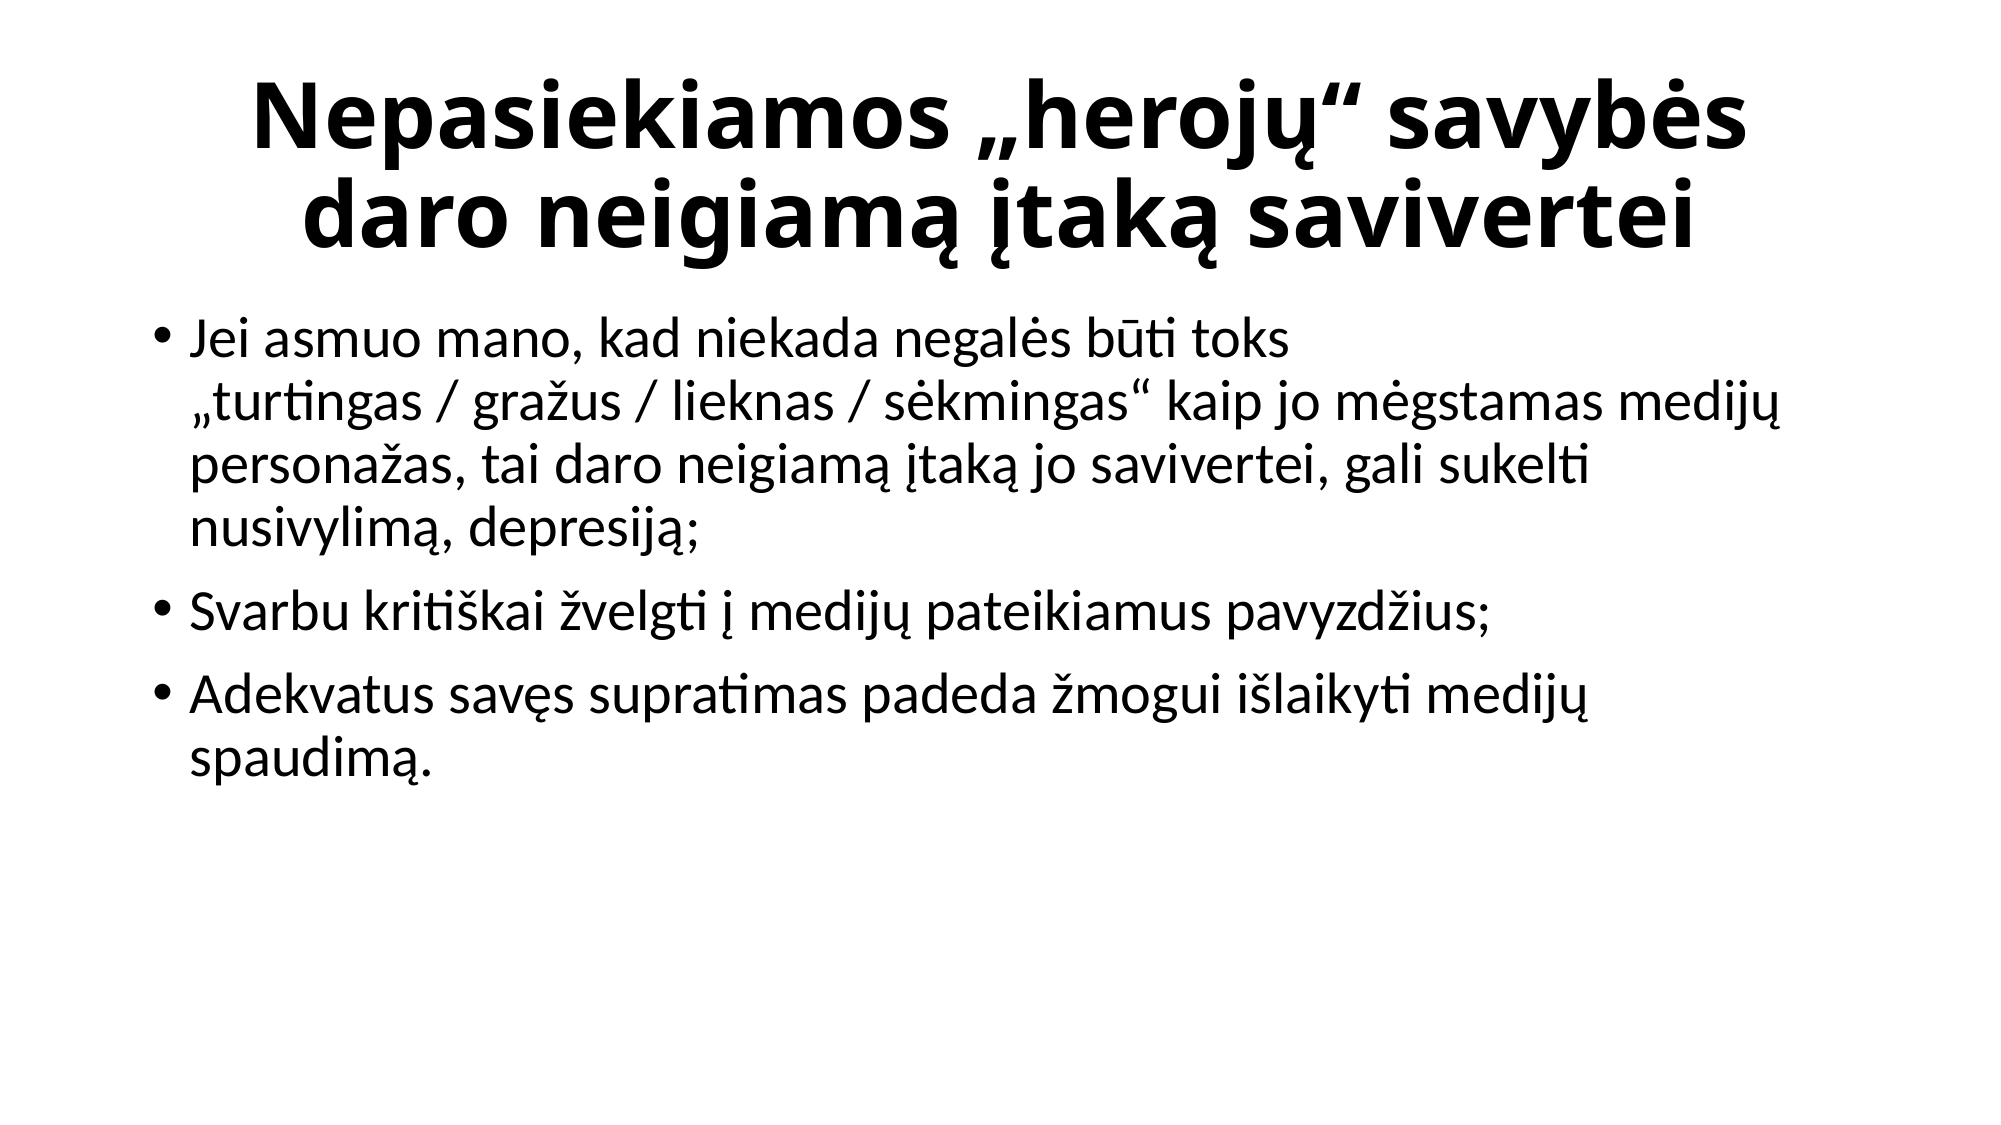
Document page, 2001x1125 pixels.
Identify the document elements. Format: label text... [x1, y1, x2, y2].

list Jei asmuo mano, kad niekada negalės būti toks „turtingas / gražus / lieknas / sėkmingas“ kaip jo mėgstamas medijų personažas, tai daro neigiamą įtaką jo savivertei, gali sukelti nusivylimą, depresiją; Svarbu kritiškai žvelgti į medijų pateikiamus pavyzdžius; Adekvatus savęs supratimas padeda žmogui išlaikyti medijų spaudimą. [137, 299, 1863, 1014]
title Nepasiekiamos „herojų“ savybės daro neigiamą įtaką savivertei [137, 59, 1863, 278]
